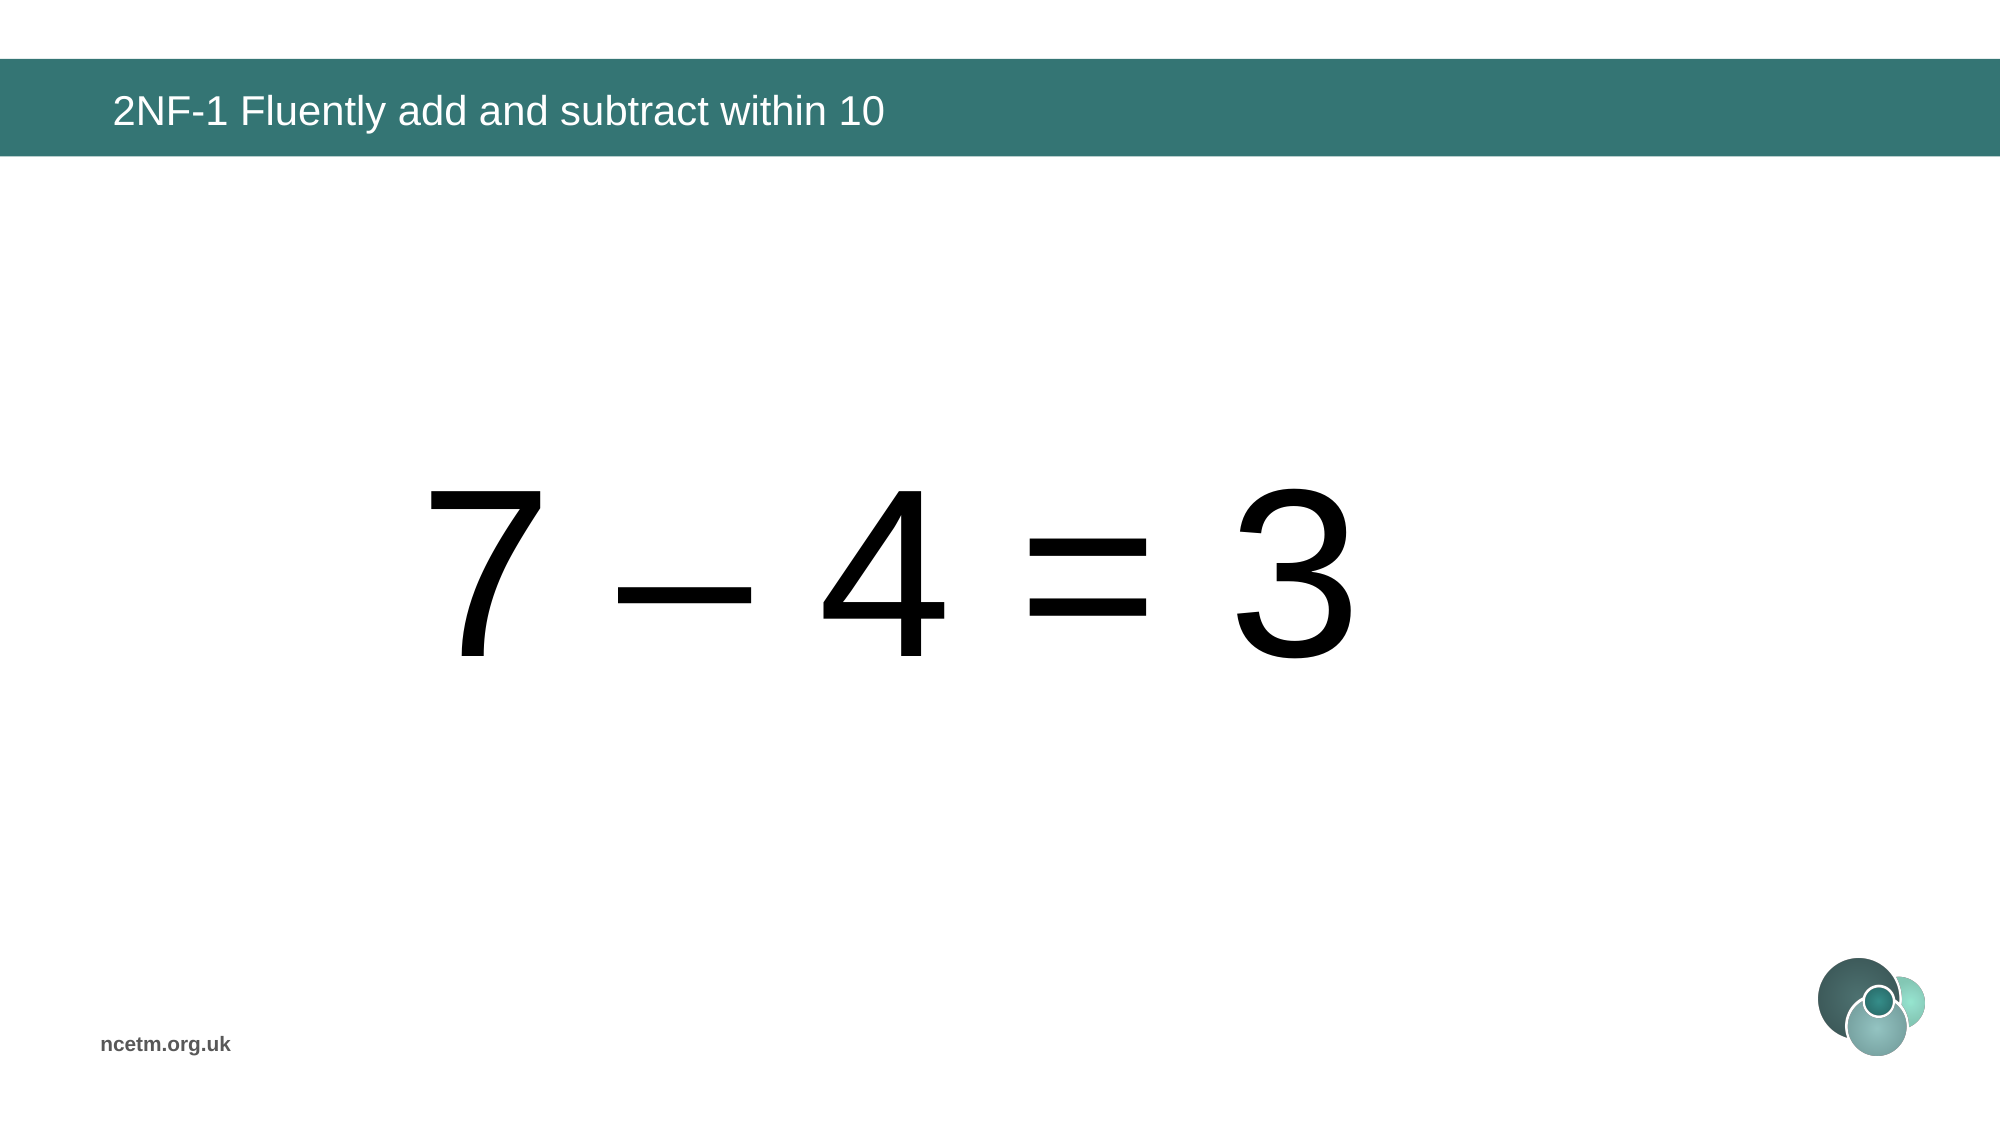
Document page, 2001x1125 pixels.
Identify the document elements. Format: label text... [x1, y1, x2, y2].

picture [1818, 958, 1925, 1056]
title 2NF-1 Fluently add and subtract within 10 [97, 76, 1945, 147]
text_box 3 [1213, 409, 1377, 712]
text_box 7 – 4 = [404, 409, 1213, 712]
